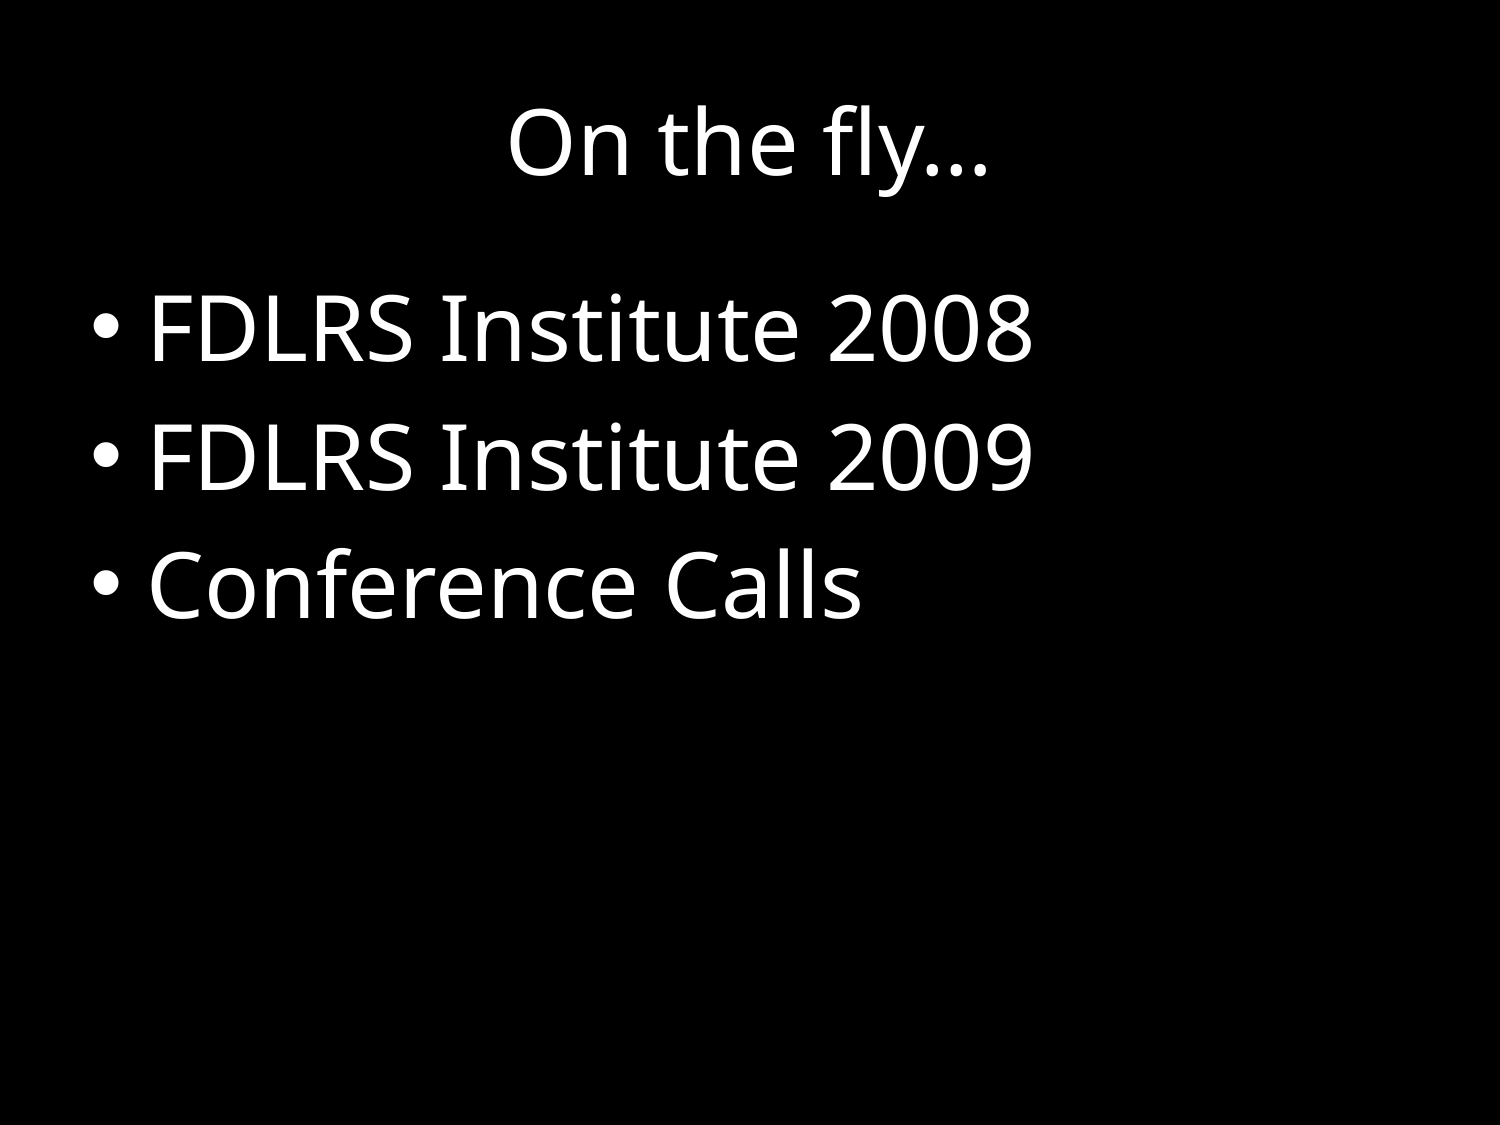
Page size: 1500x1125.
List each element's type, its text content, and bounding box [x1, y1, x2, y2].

list FDLRS Institute 2008 FDLRS Institute 2009 Conference Calls [75, 262, 1425, 1005]
title On the fly… [75, 45, 1425, 233]
